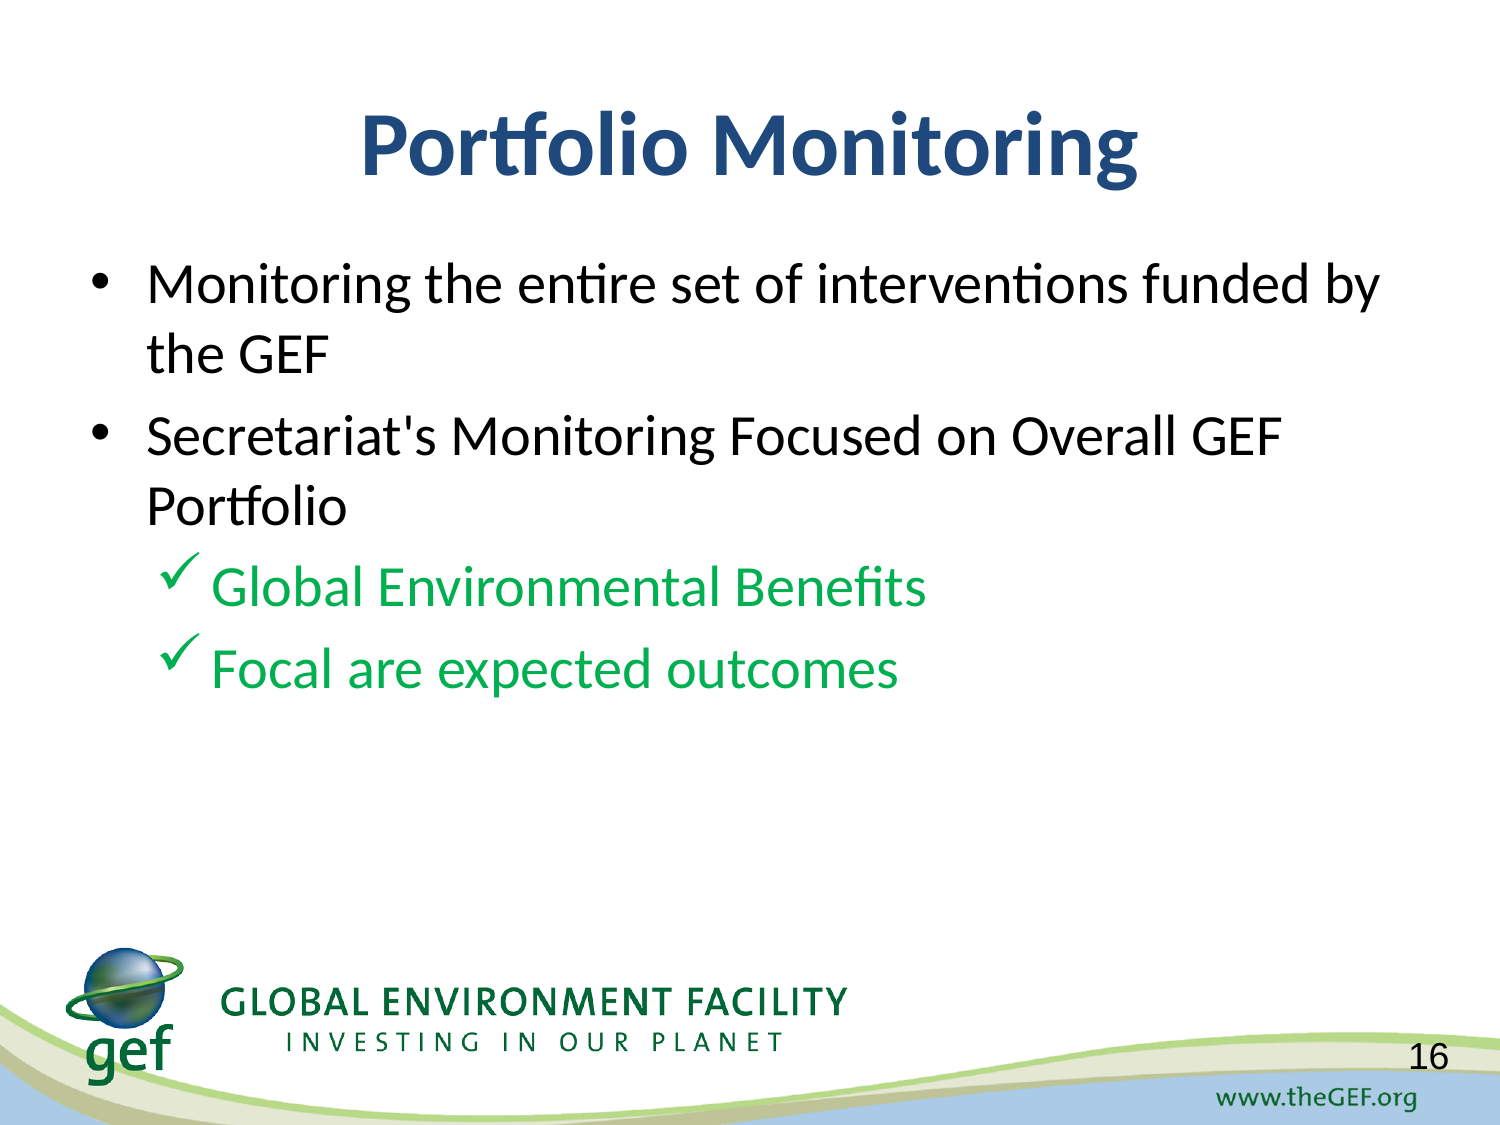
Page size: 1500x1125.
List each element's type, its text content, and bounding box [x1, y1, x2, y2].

list Monitoring the entire set of interventions funded by the GEF Secretariat's Monitoring Focused on Overall GEF Portfolio Global Environmental Benefits Focal are expected outcomes [74, 237, 1426, 1006]
slide_number 16 [1374, 1012, 1500, 1095]
title Portfolio Monitoring [74, 44, 1426, 233]
picture [0, 920, 1500, 1125]
